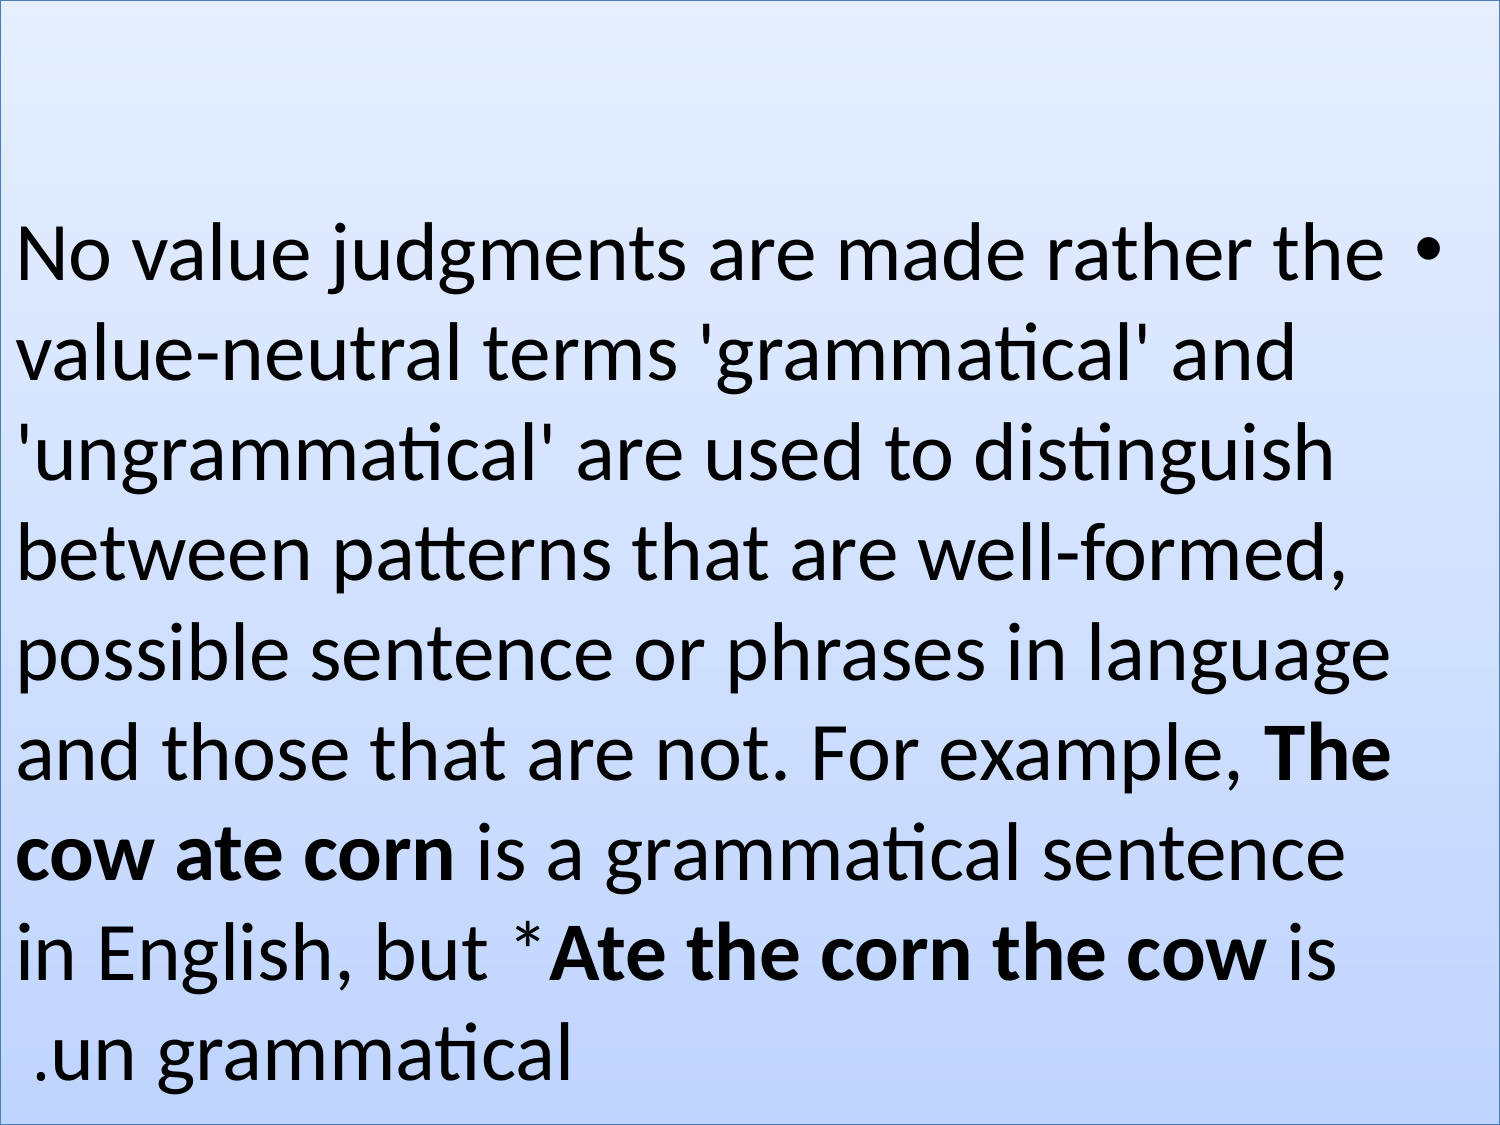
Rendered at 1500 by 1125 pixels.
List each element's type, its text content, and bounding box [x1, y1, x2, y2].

list No value judgments are made rather the value-neutral terms 'grammatical' and 'ungrammatical' are used to distinguish between patterns that are well-formed, possible sentence or phrases in language and those that are not. For example, The cow ate corn is a grammatical sentence in English, but *Ate the corn the cow is un grammatical. [0, 0, 1500, 1125]
